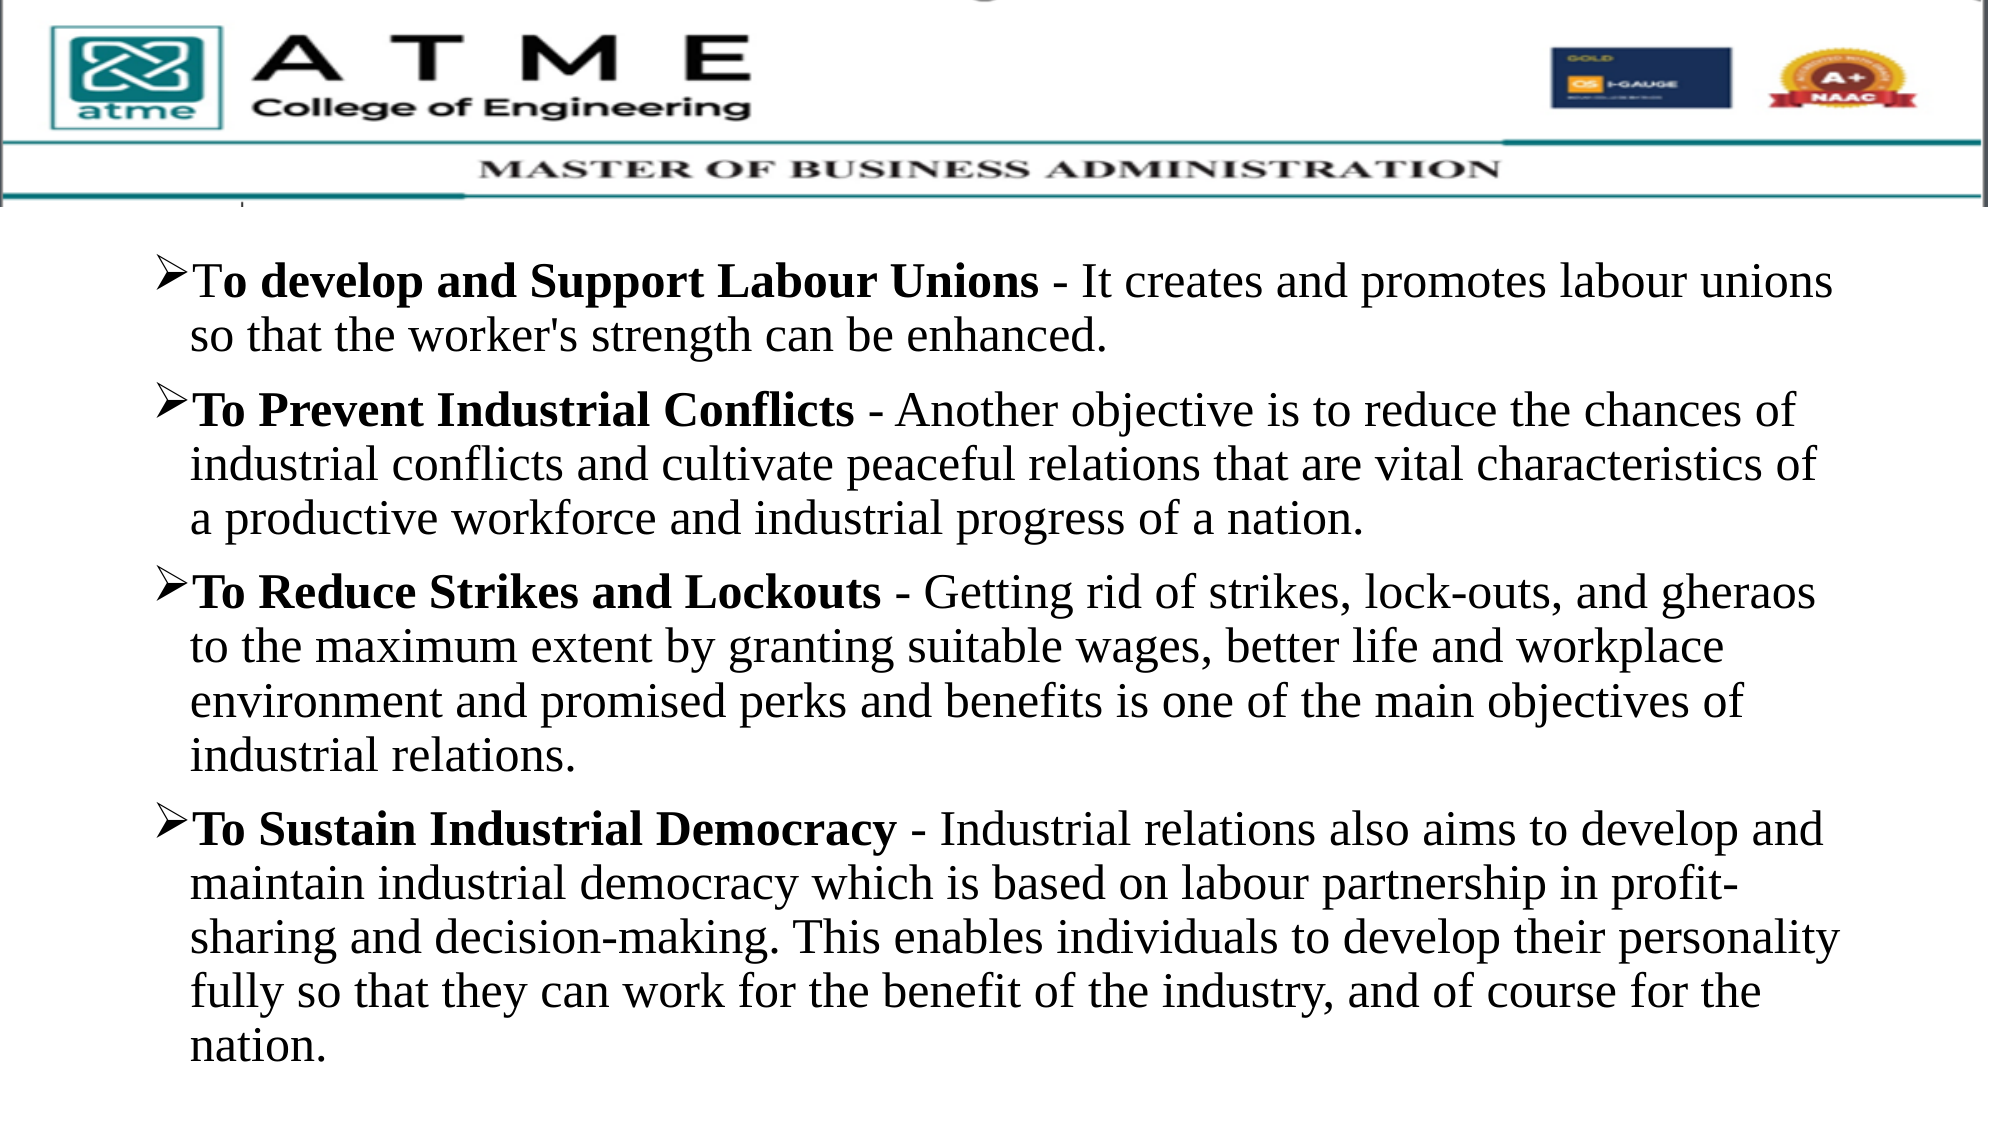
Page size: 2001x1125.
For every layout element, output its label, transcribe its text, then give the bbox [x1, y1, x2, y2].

list To develop and Support Labour Unions - It creates and promotes labour unions so that the worker's strength can be enhanced. To Prevent Industrial Conflicts - Another objective is to reduce the chances of industrial conflicts and cultivate peaceful relations that are vital characteristics of a productive workforce and industrial progress of a nation. To Reduce Strikes and Lockouts - Getting rid of strikes, lock-outs, and gheraos to the maximum extent by granting suitable wages, better life and workplace environment and promised perks and benefits is one of the main objectives of industrial relations. To Sustain Industrial Democracy - Industrial relations also aims to develop and maintain industrial democracy which is based on labour partnership in profit-sharing and decision-making. This enables individuals to develop their personality fully so that they can work for the benefit of the industry, and of course for the nation. [137, 246, 1863, 1097]
picture [0, 0, 1988, 207]
